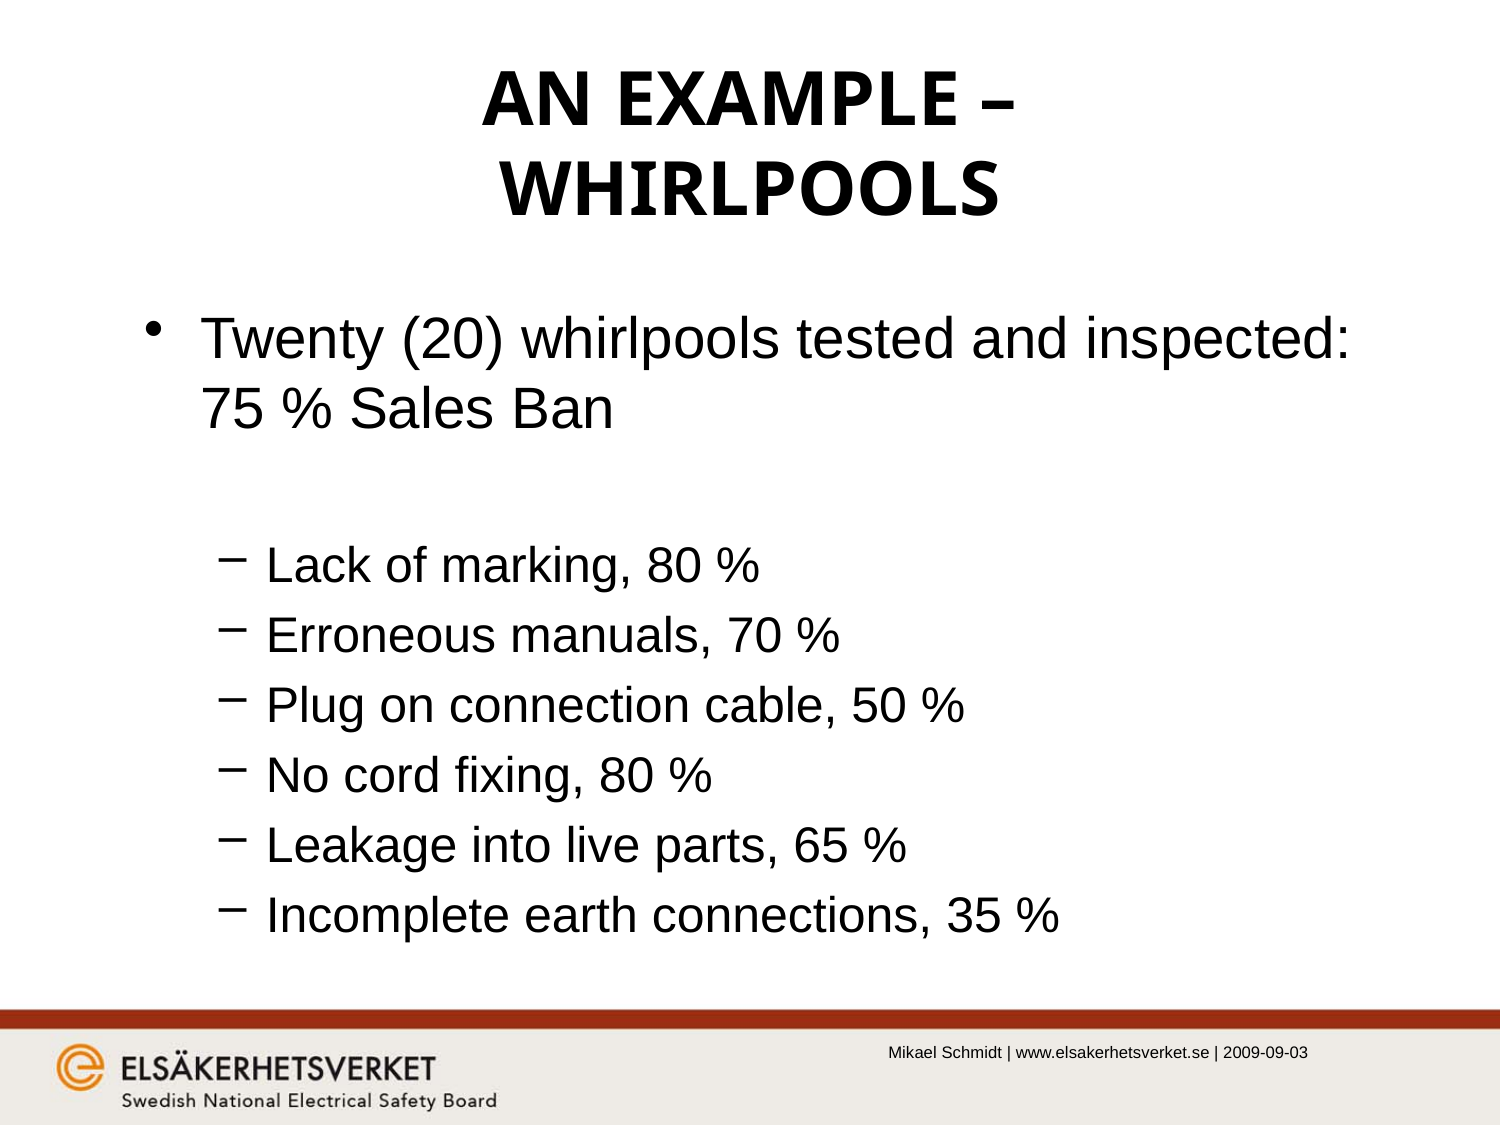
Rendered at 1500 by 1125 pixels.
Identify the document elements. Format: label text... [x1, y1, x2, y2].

picture [0, 0, 1500, 1125]
text_box Twenty (20) whirlpools tested and inspected: 75 % Sales Ban Lack of marking, 80 % Erroneous manuals, 70 % Plug on connection cable, 50 % No cord fixing, 80 % Leakage into live parts, 65 % Incomplete earth connections, 35 % [128, 292, 1372, 1055]
title AN EXAMPLE – WHIRLPOOLS [74, 46, 1426, 235]
footer Mikael Schmidt | www.elsakerhetsverket.se | 2009-09-03 [738, 1034, 1460, 1103]
